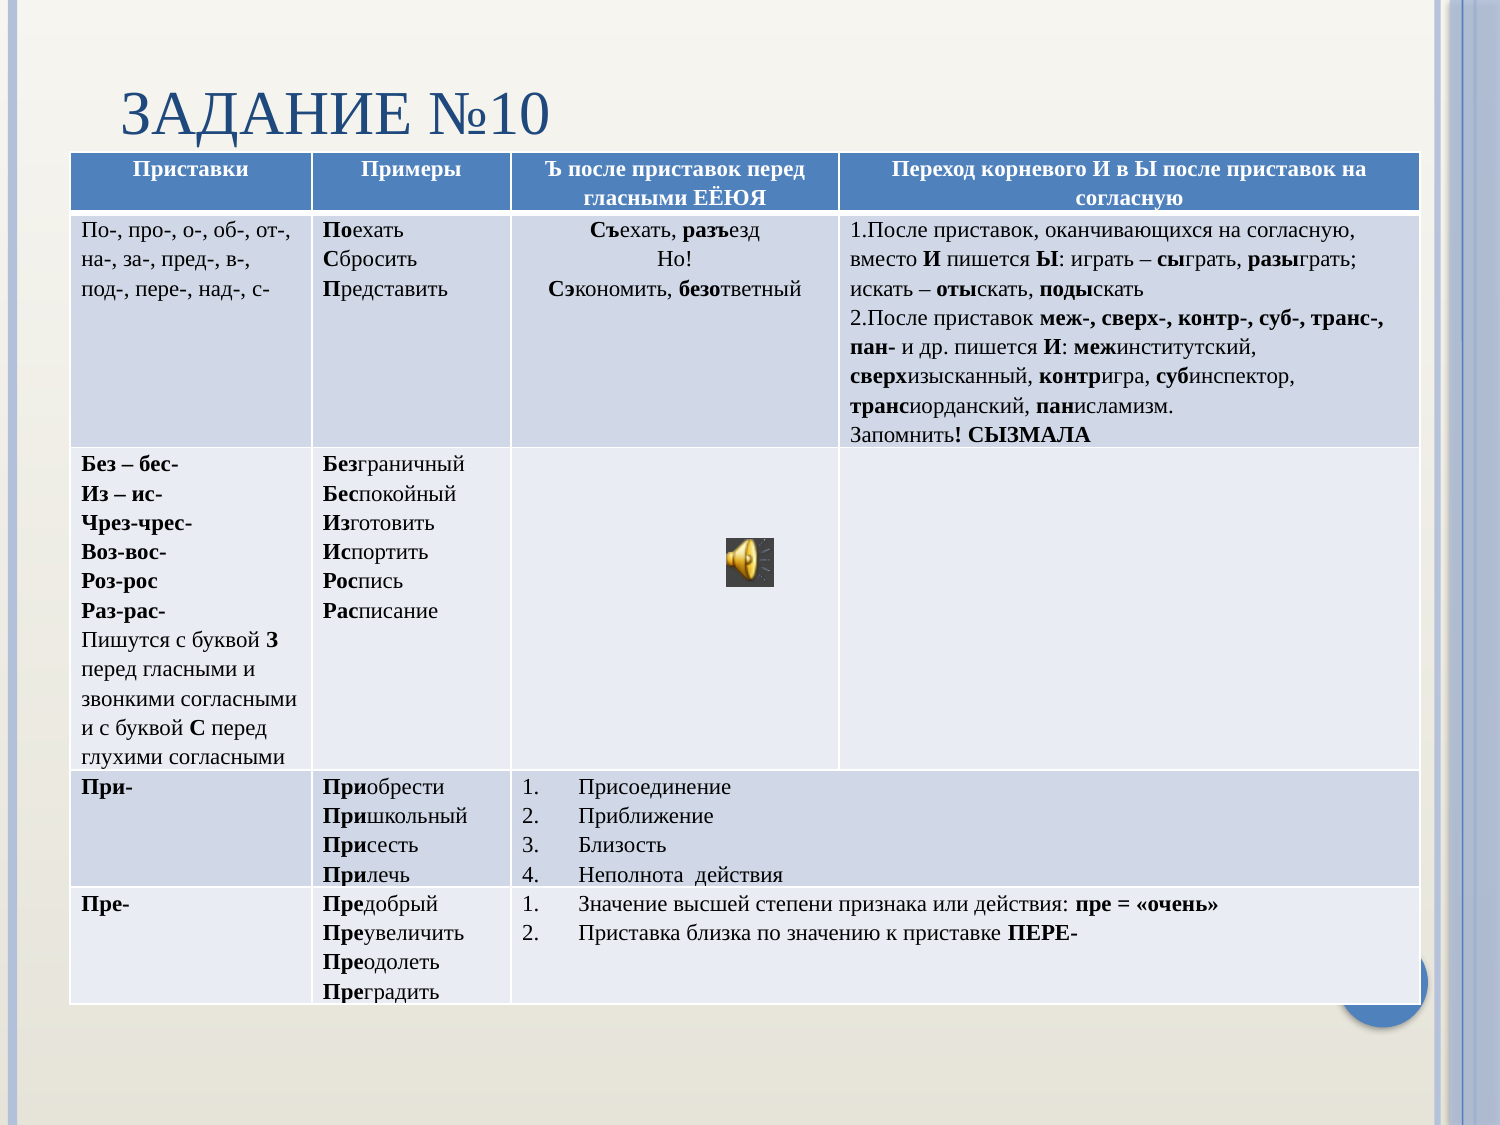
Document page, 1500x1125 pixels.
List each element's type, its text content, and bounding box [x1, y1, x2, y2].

table_cell 1.После приставок, оканчивающихся на согласную, вместо И пишется Ы: играть – сыграть, разыграть; искать – отыскать, подыскать 2.После приставок меж-, сверх-, контр-, суб-, транс-, пан- и др. пишется И: межинститутский, сверхизысканный, контригра, субинспектор, трансиорданский, панисламизм. Запомнить! СЫЗМАЛА [840, 216, 1419, 447]
table_cell [512, 448, 838, 769]
table_cell По-, про-, о-, об-, от-, на-, за-, пред-, в-, под-, пере-, над-, с- [71, 216, 311, 447]
table_cell Значение высшей степени признака или действия: пре = «очень» Приставка близка по значению к приставке ПЕРЕ- [512, 888, 1419, 1003]
title ЗАДАНИЕ №10 [105, 46, 1456, 155]
table_cell Без – бес- Из – ис- Чрез-чрес- Воз-вос- Роз-рос Раз-рас- Пишутся с буквой З перед гласными и звонкими согласными и с буквой С перед глухими согласными [71, 448, 311, 769]
table_header Примеры [313, 153, 510, 210]
table_header Ъ после приставок перед гласными ЕЁЮЯ [512, 153, 838, 210]
table_cell При- [71, 771, 311, 886]
table_cell Пре- [71, 888, 311, 1003]
table_cell Предобрый Преувеличить Преодолеть Преградить [313, 888, 510, 1003]
table_cell Присоединение Приближение Близость Неполнота действия [512, 771, 1419, 886]
table_cell Поехать Сбросить Представить [313, 216, 510, 447]
table_header Приставки [71, 153, 311, 210]
table_cell Приобрести Пришкольный Присесть Прилечь [313, 771, 510, 886]
table_header Переход корневого И в Ы после приставок на согласную [840, 153, 1419, 210]
table_cell Съехать, разъезд Но! Сэкономить, безответный [512, 216, 838, 447]
picture [724, 537, 776, 588]
table_cell Безграничный Беспокойный Изготовить Испортить Роспись Расписание [313, 448, 510, 769]
table_cell [840, 448, 1419, 769]
